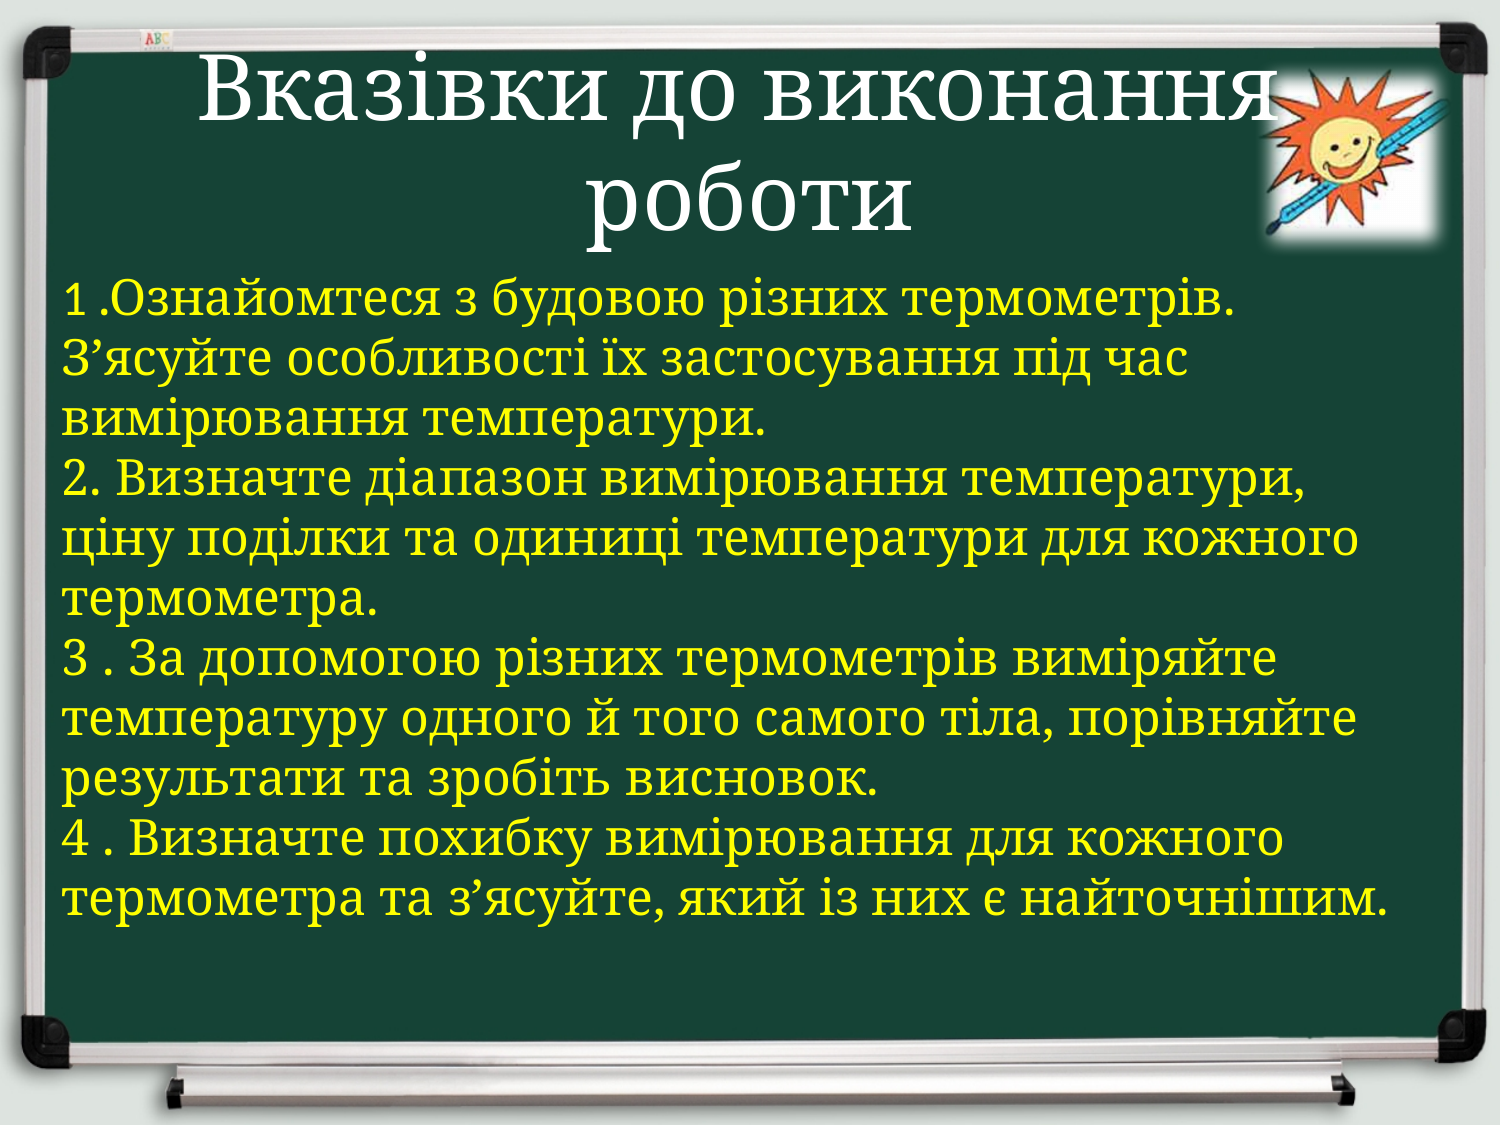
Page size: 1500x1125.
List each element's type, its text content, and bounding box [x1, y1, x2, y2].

picture [0, 0, 1500, 1125]
title Вказівки до виконання роботи [74, 44, 1426, 233]
text_box 1 .Ознайомтеся з будовою різних термометрів. З’ясуйте особливості їх застосування під час вимірювання температури. 2. Визначте діапазон вимірювання температури, ціну поділки та одиниці температури для кожного термометра. 3 . За допомогою різних термометрів виміряйте температуру одного й того самого тіла, порівняйте результати та зробіть висновок. 4 . Визначте похибку вимірювання для кожного термометра та з’ясуйте, який із них є найточнішим. [46, 257, 1442, 933]
